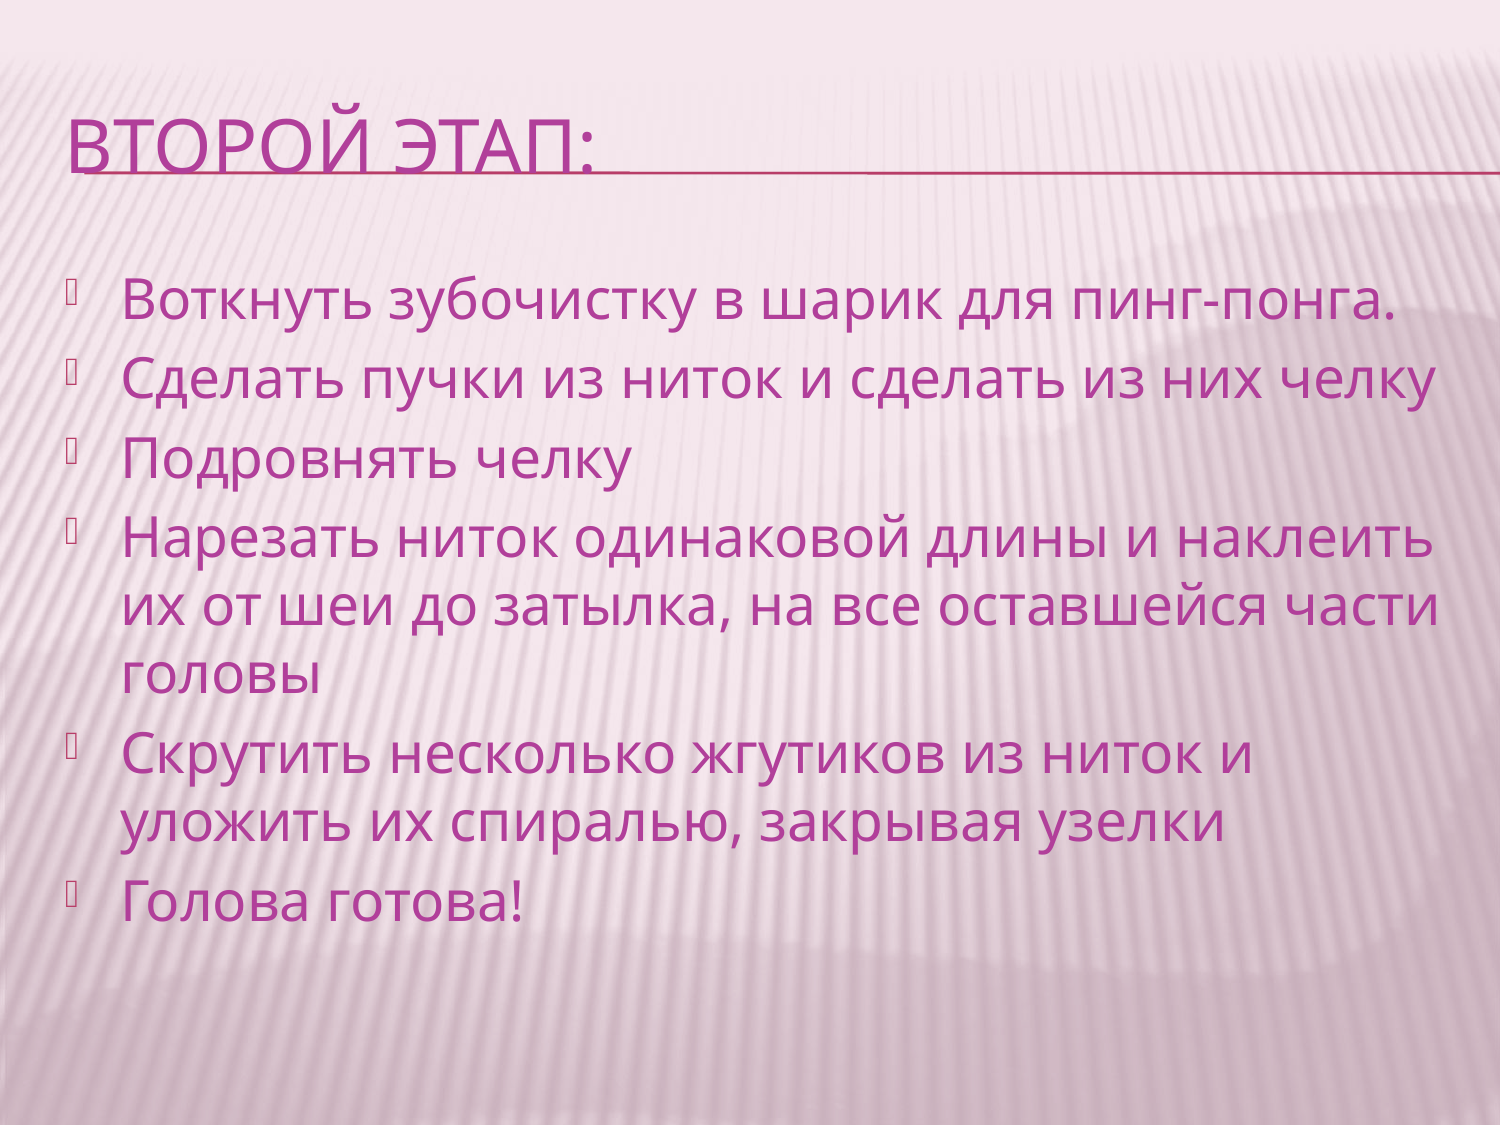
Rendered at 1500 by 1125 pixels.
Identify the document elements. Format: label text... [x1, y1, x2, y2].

list Воткнуть зубочистку в шарик для пинг-понга. Сделать пучки из ниток и сделать из них челку Подровнять челку Нарезать ниток одинаковой длины и наклеить их от шеи до затылка, на все оставшейся части головы Скрутить несколько жгутиков из ниток и уложить их спиралью, закрывая узелки Голова готова! [50, 254, 1475, 998]
title Второй этап: [50, 75, 1475, 213]
